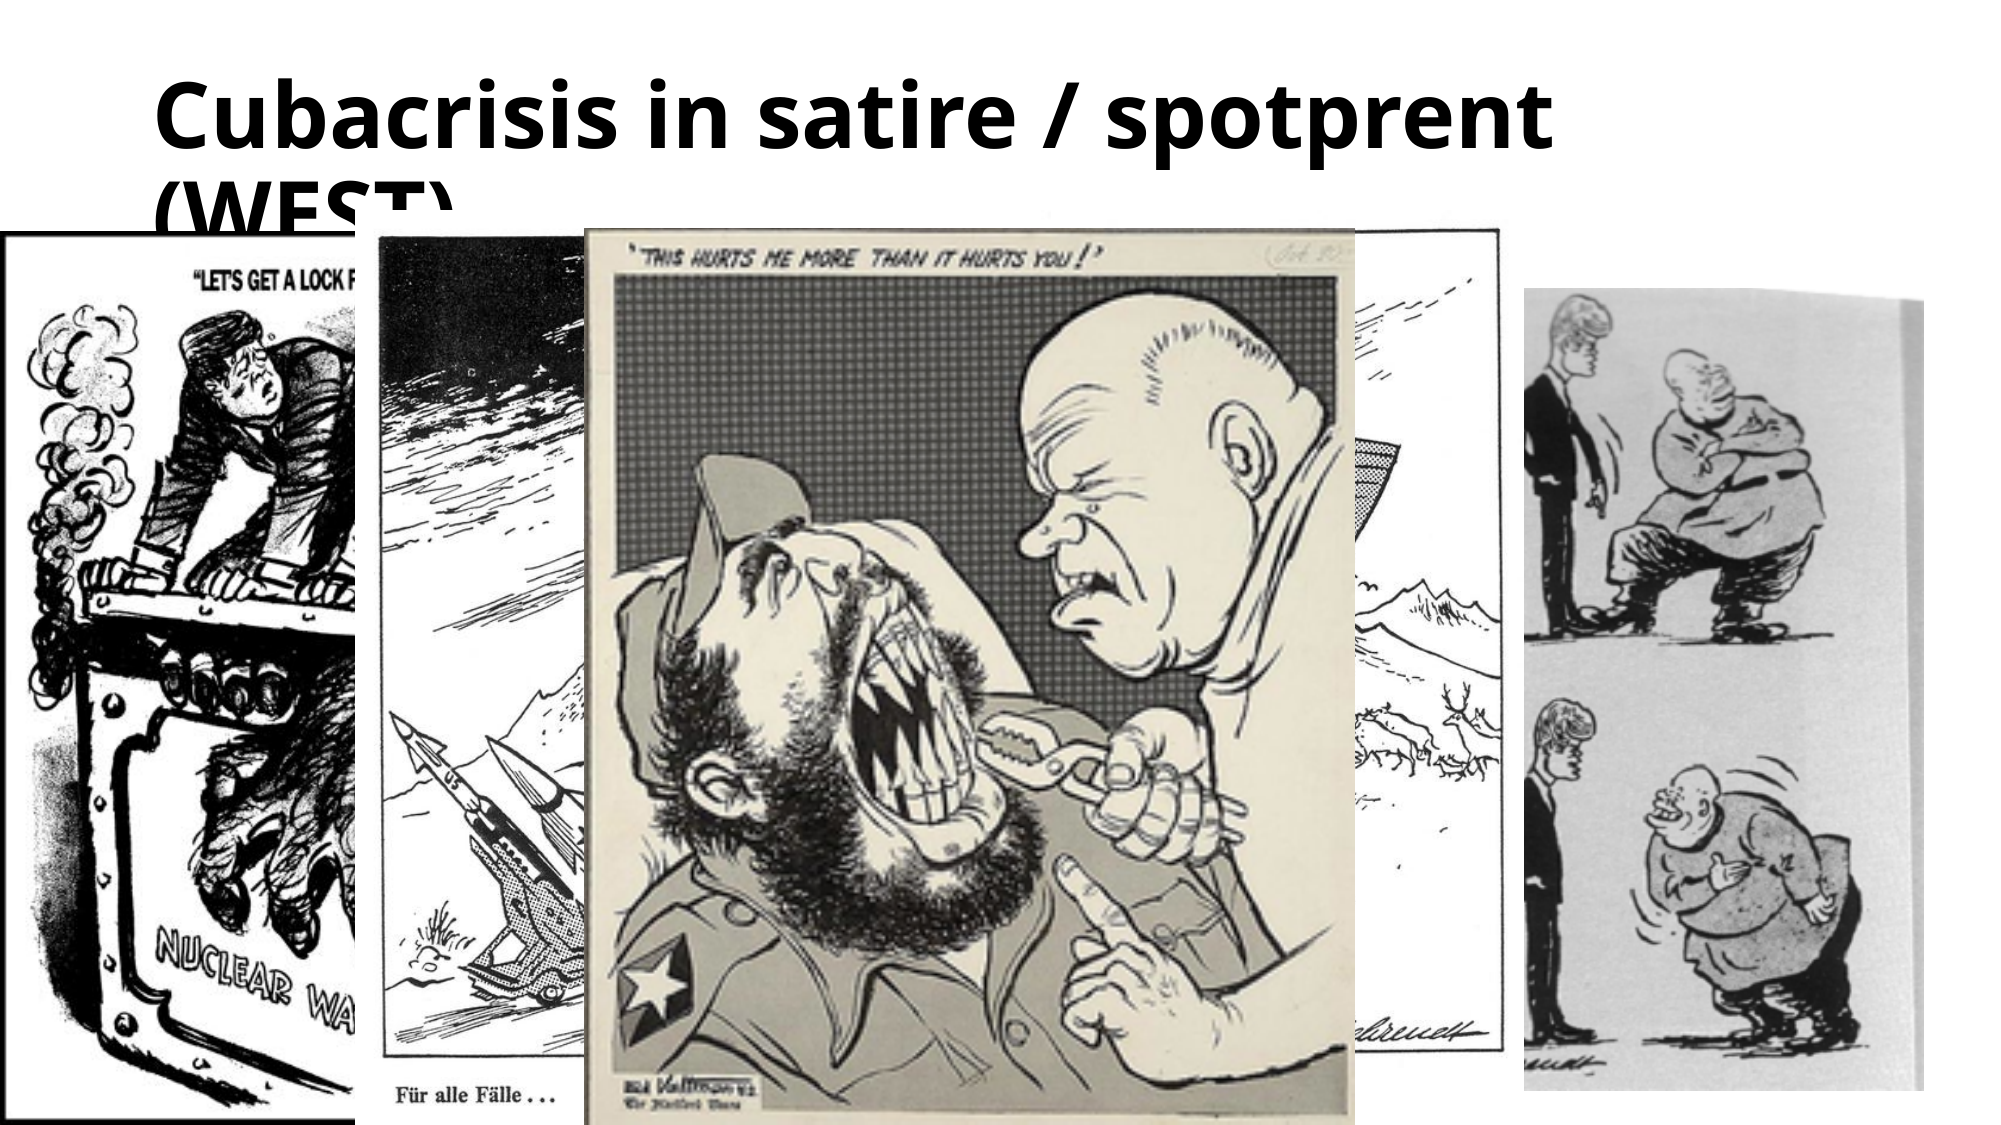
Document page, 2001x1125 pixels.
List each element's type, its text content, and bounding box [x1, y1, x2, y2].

picture [0, 210, 1924, 1125]
title Cubacrisis in satire / spotprent (WEST) [137, 59, 1863, 278]
